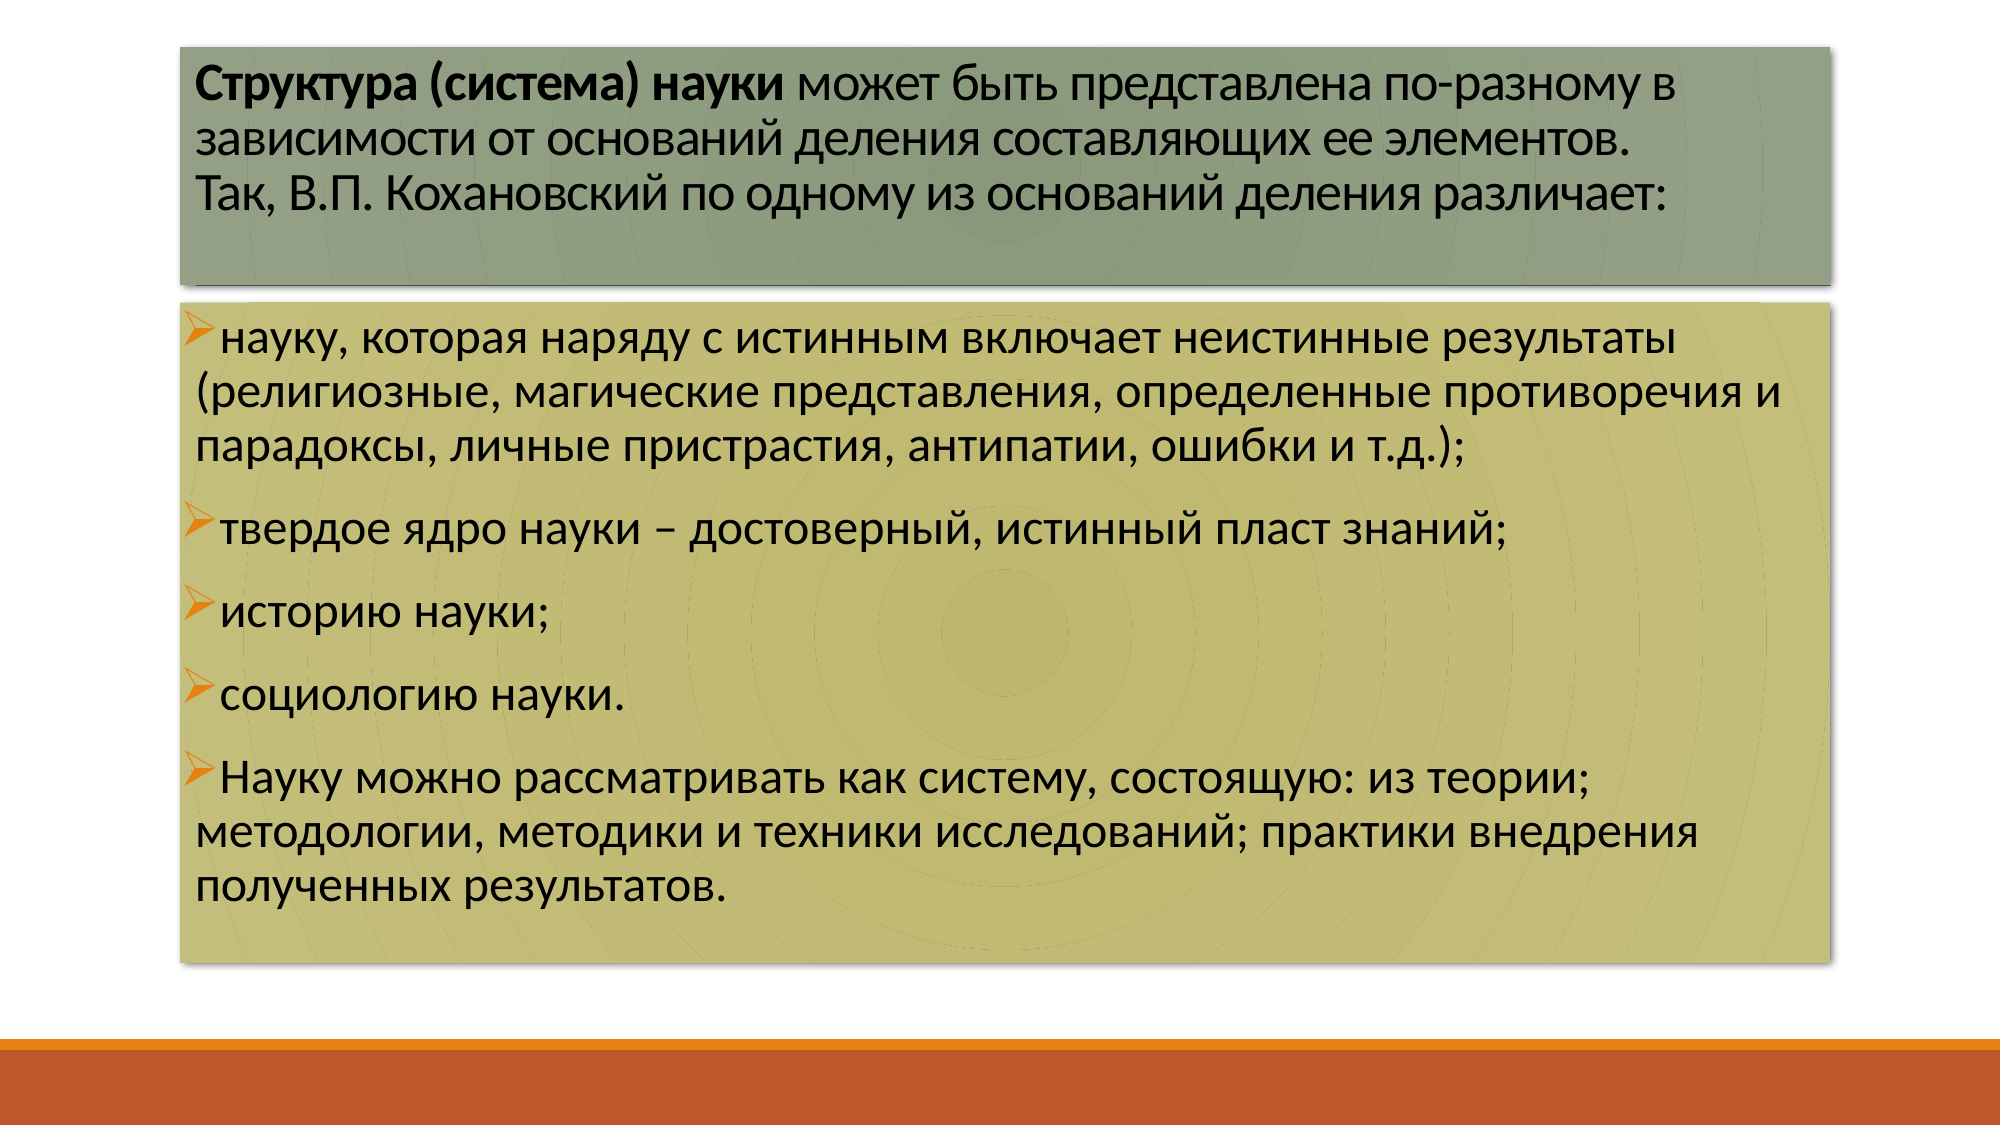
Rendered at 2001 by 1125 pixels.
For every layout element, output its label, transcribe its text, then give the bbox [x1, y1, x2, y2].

list науку, которая наряду с истинным включает неистинные результаты (религиозные, магические представления, определенные противоречия и парадоксы, личные пристрастия, антипатии, ошибки и т.д.); твердое ядро науки – достоверный, истинный пласт знаний; историю науки; социологию науки. Науку можно рассматривать как систему, состоящую: из теории; методологии, методики и техники исследований; практики внедрения полученных результатов. [180, 302, 1830, 963]
title Структура (система) науки может быть представлена по-разному в зависимости от оснований деления составляющих ее элементов. Так, В.П. Кохановский по одному из оснований деления различает: [180, 47, 1830, 285]
